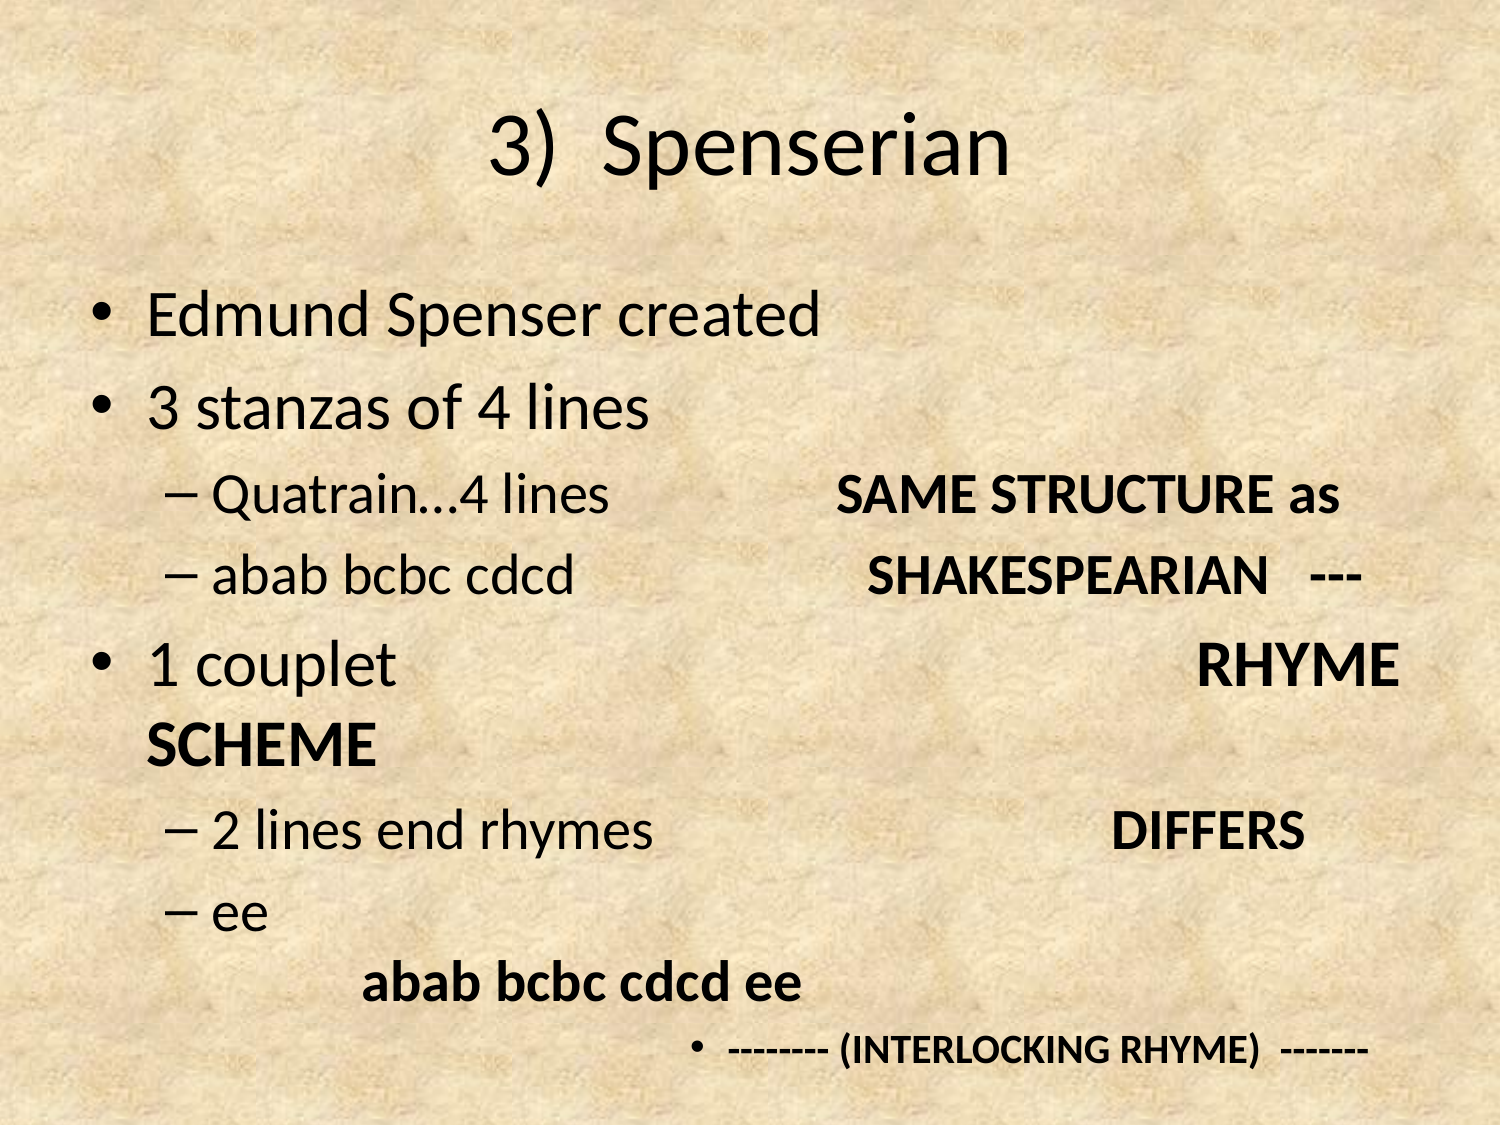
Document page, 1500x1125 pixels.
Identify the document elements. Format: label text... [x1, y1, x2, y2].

picture [0, 0, 1500, 1125]
list Edmund Spenser created 3 stanzas of 4 lines Quatrain…4 lines SAME STRUCTURE as abab bcbc cdcd SHAKESPEARIAN --- 1 couplet RHYME SCHEME 2 lines end rhymes DIFFERS ee abab bcbc cdcd ee -------- (INTERLOCKING RHYME) ------- [75, 262, 1425, 1005]
title 3) Spenserian [75, 45, 1425, 233]
